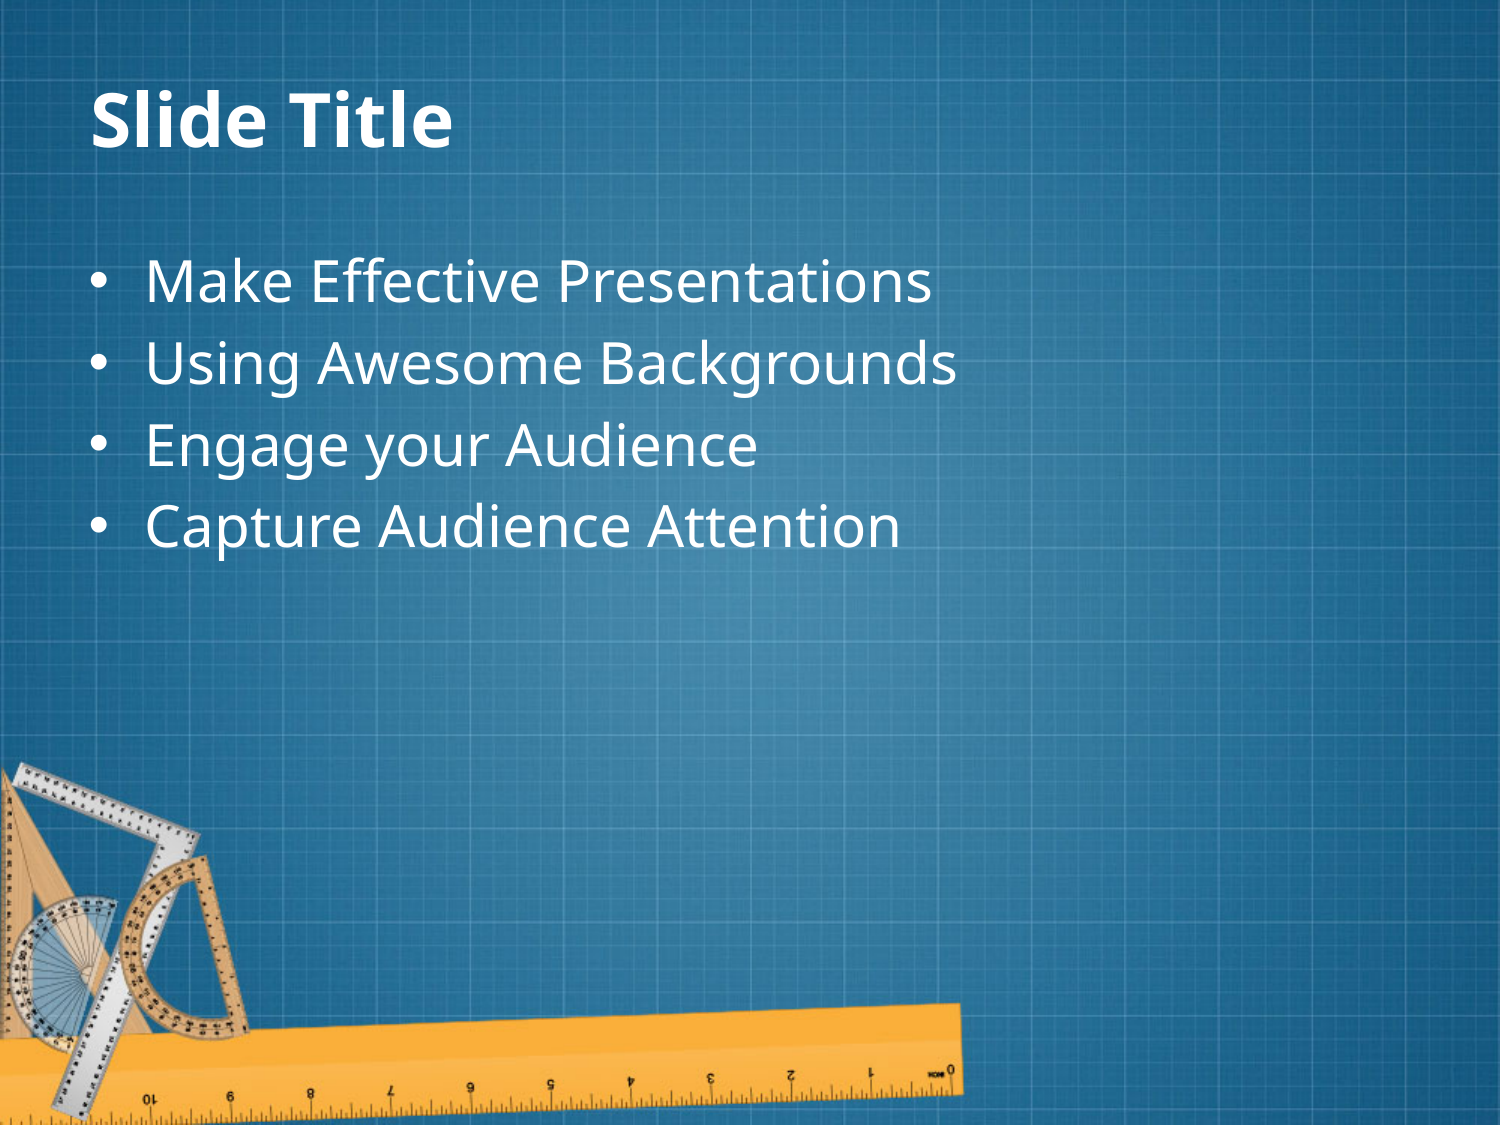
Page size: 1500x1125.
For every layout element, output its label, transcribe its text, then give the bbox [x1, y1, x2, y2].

list Make Effective Presentations Using Awesome Backgrounds Engage your Audience Capture Audience Attention [73, 236, 1424, 980]
title Slide Title [75, 24, 1425, 212]
picture [0, 0, 1500, 1125]
